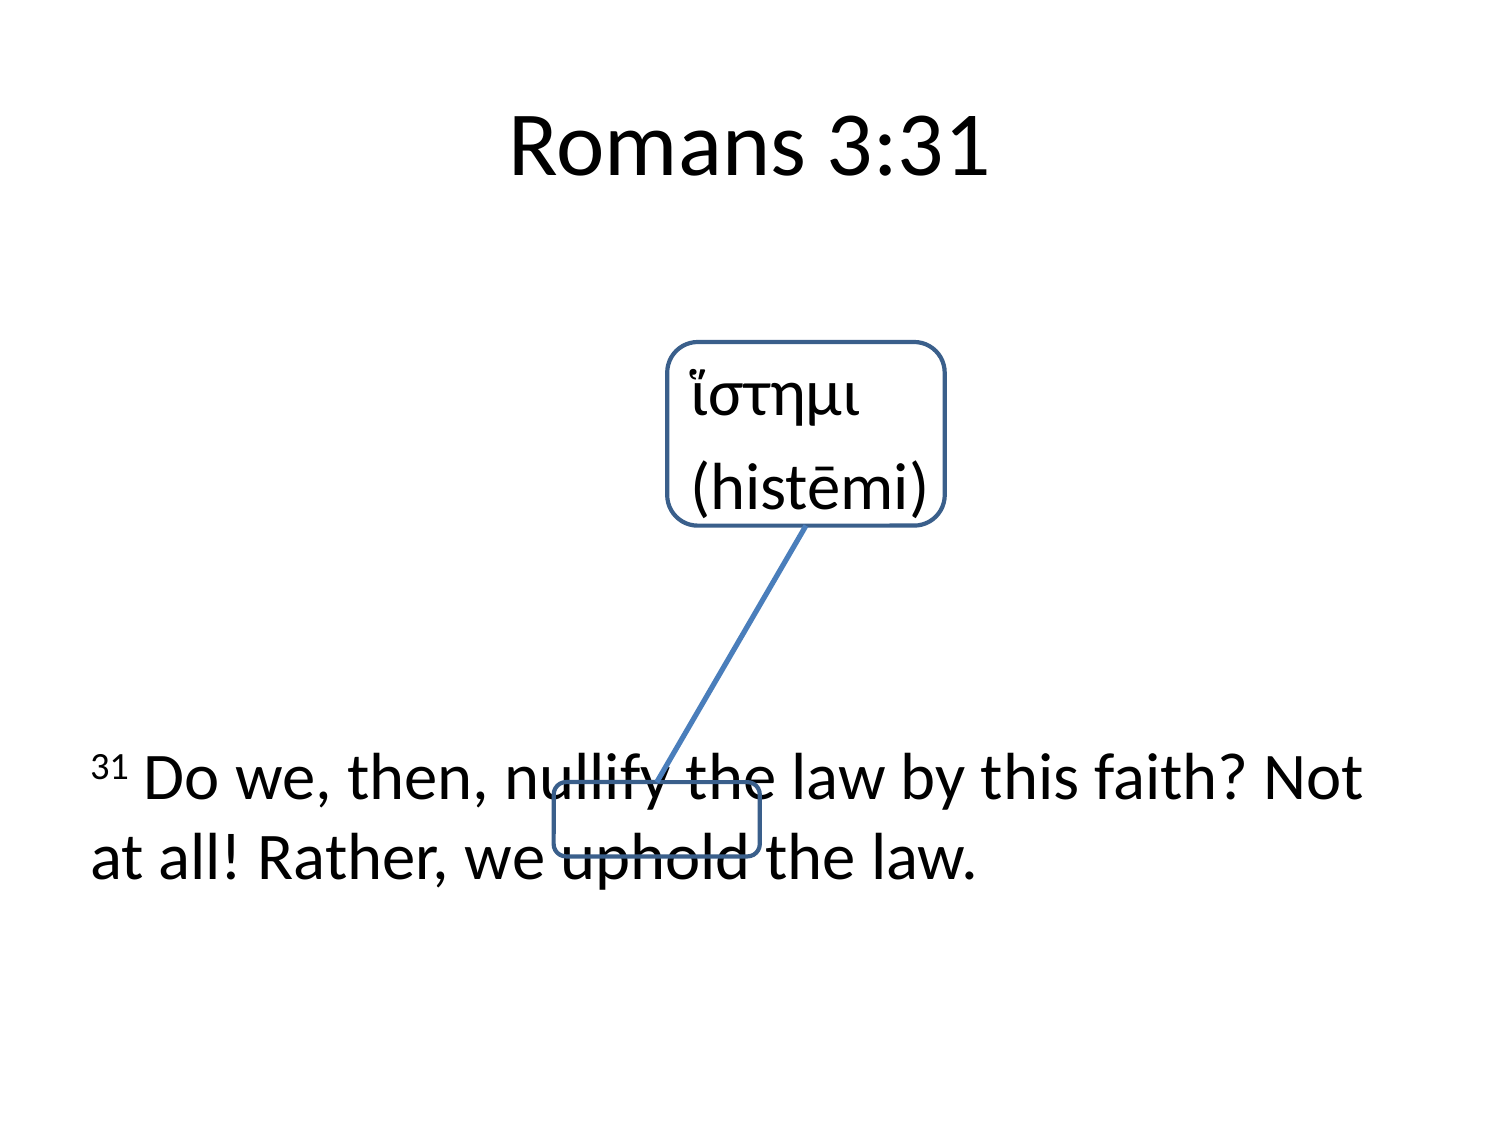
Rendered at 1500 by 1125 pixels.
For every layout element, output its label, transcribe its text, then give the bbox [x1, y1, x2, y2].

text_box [656, 525, 807, 783]
text_box [665, 339, 947, 528]
list ἵστημι (histēmi) 31 Do we, then, nullify the law by this faith? Not at all! Rather, we uphold the law. [75, 262, 1425, 1005]
text_box [551, 779, 762, 859]
title Romans 3:31 [75, 45, 1425, 233]
